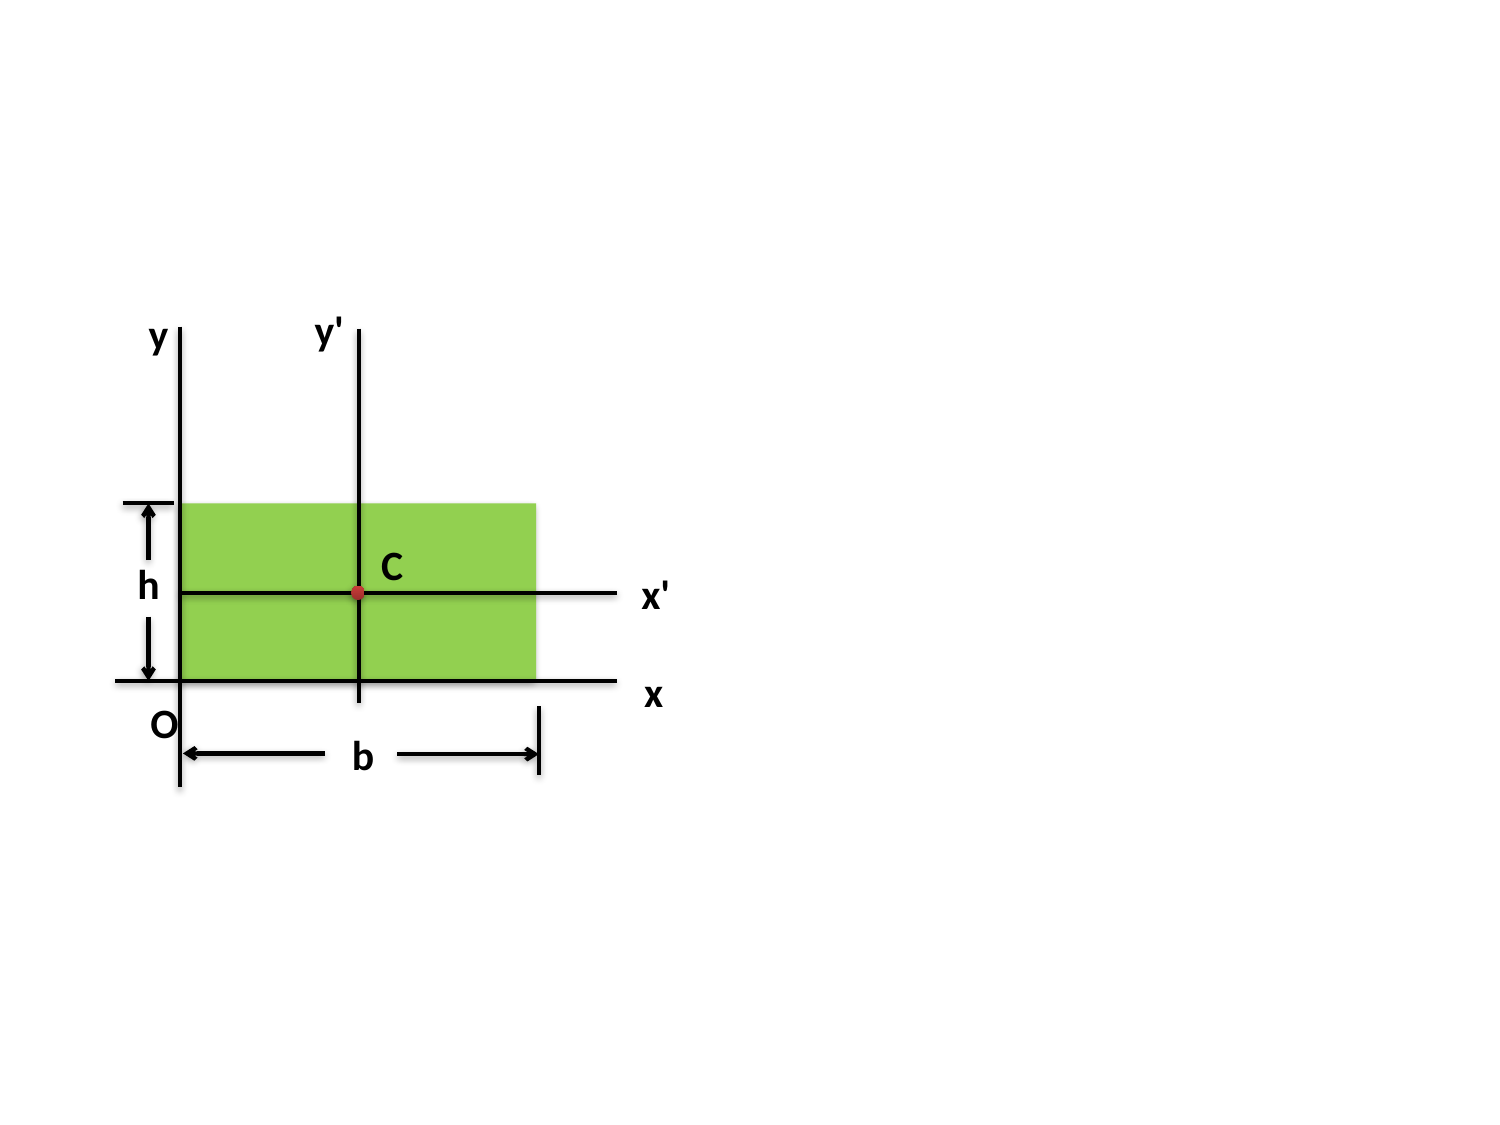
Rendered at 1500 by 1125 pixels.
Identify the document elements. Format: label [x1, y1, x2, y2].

text_box [115, 295, 725, 788]
